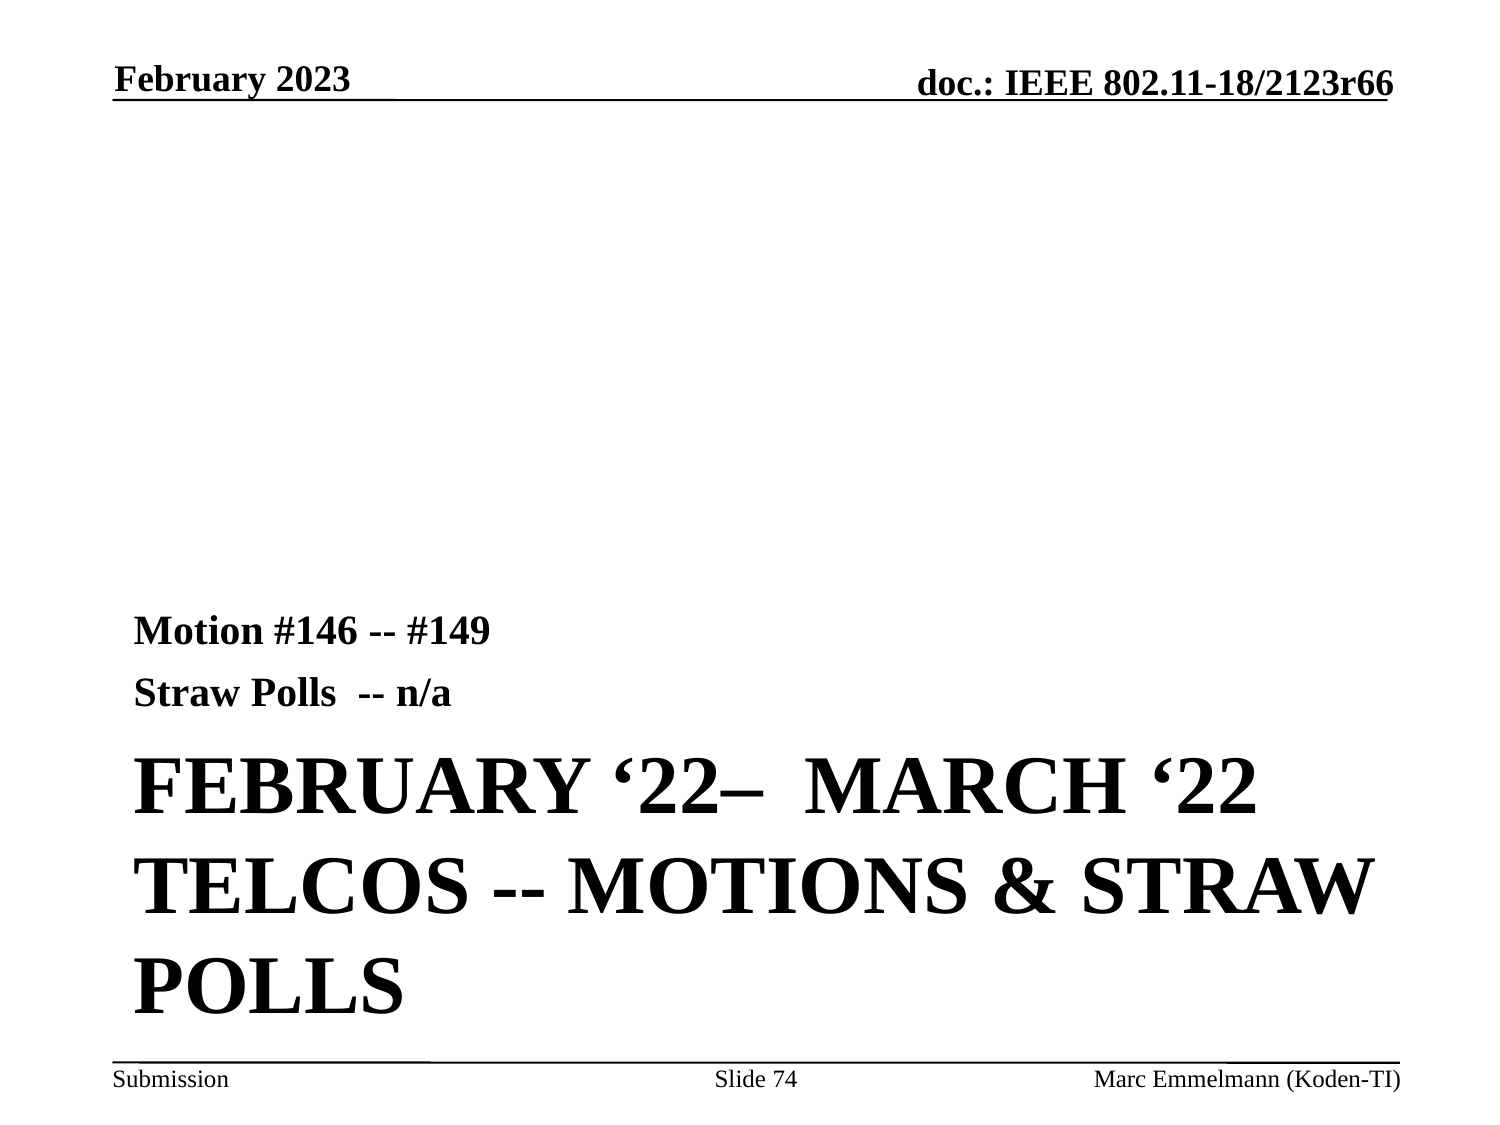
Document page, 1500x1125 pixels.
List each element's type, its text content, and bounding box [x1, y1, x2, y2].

list Motion #146 -- #149 Straw Polls -- n/a [118, 476, 1394, 724]
footer Marc Emmelmann (Koden-TI) [878, 1061, 1402, 1093]
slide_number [114, 54, 423, 100]
title February ‘22– March ‘22 Telcos -- Motions & Straw Polls [118, 724, 1394, 947]
slide_number Slide 74 [712, 1061, 800, 1123]
